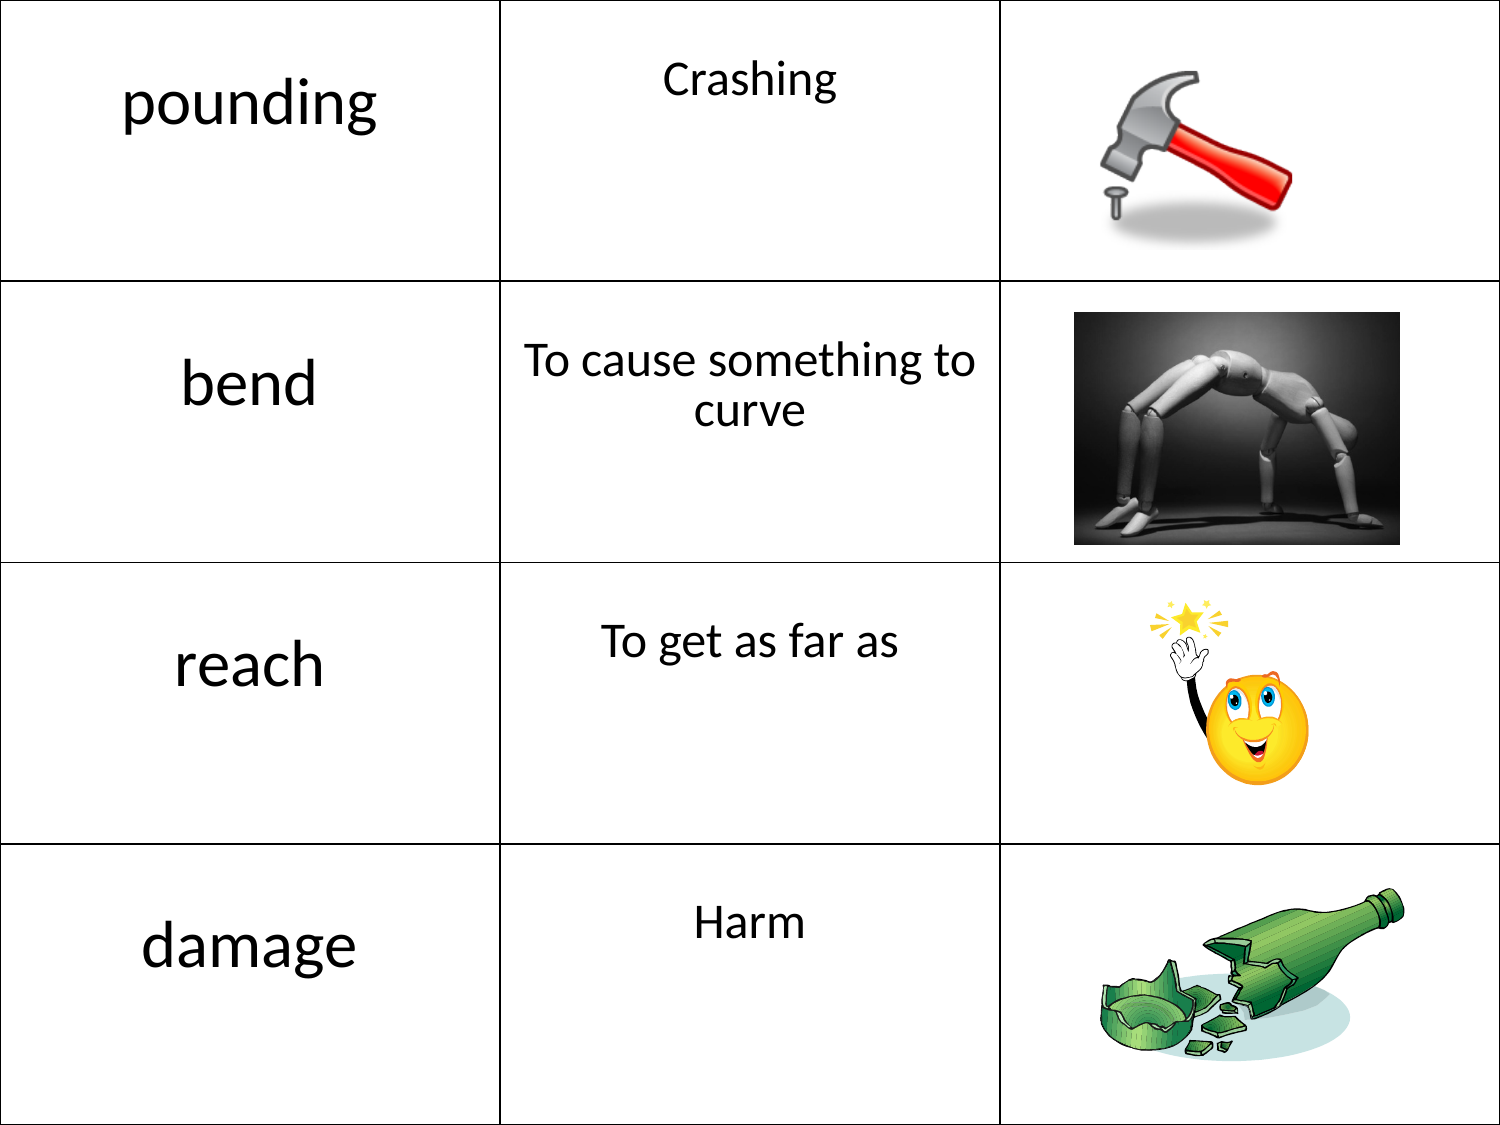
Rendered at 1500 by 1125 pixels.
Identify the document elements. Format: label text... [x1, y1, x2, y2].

table_cell To get as far as [501, 563, 999, 843]
table_header pounding [1, 1, 499, 280]
picture [1087, 37, 1301, 251]
table_cell [1001, 563, 1499, 843]
table_cell bend [1, 282, 499, 562]
table_cell Harm [501, 845, 999, 1124]
table_cell damage [1, 845, 499, 1124]
picture [1099, 887, 1406, 1062]
table_cell reach [1, 563, 499, 843]
table_cell To cause something to curve [501, 282, 999, 562]
table_cell [1001, 282, 1499, 562]
table_header Crashing [501, 1, 999, 280]
picture [1149, 599, 1309, 786]
table_header [1001, 1, 1499, 280]
table_cell [1001, 845, 1499, 1124]
picture [1074, 312, 1401, 545]
